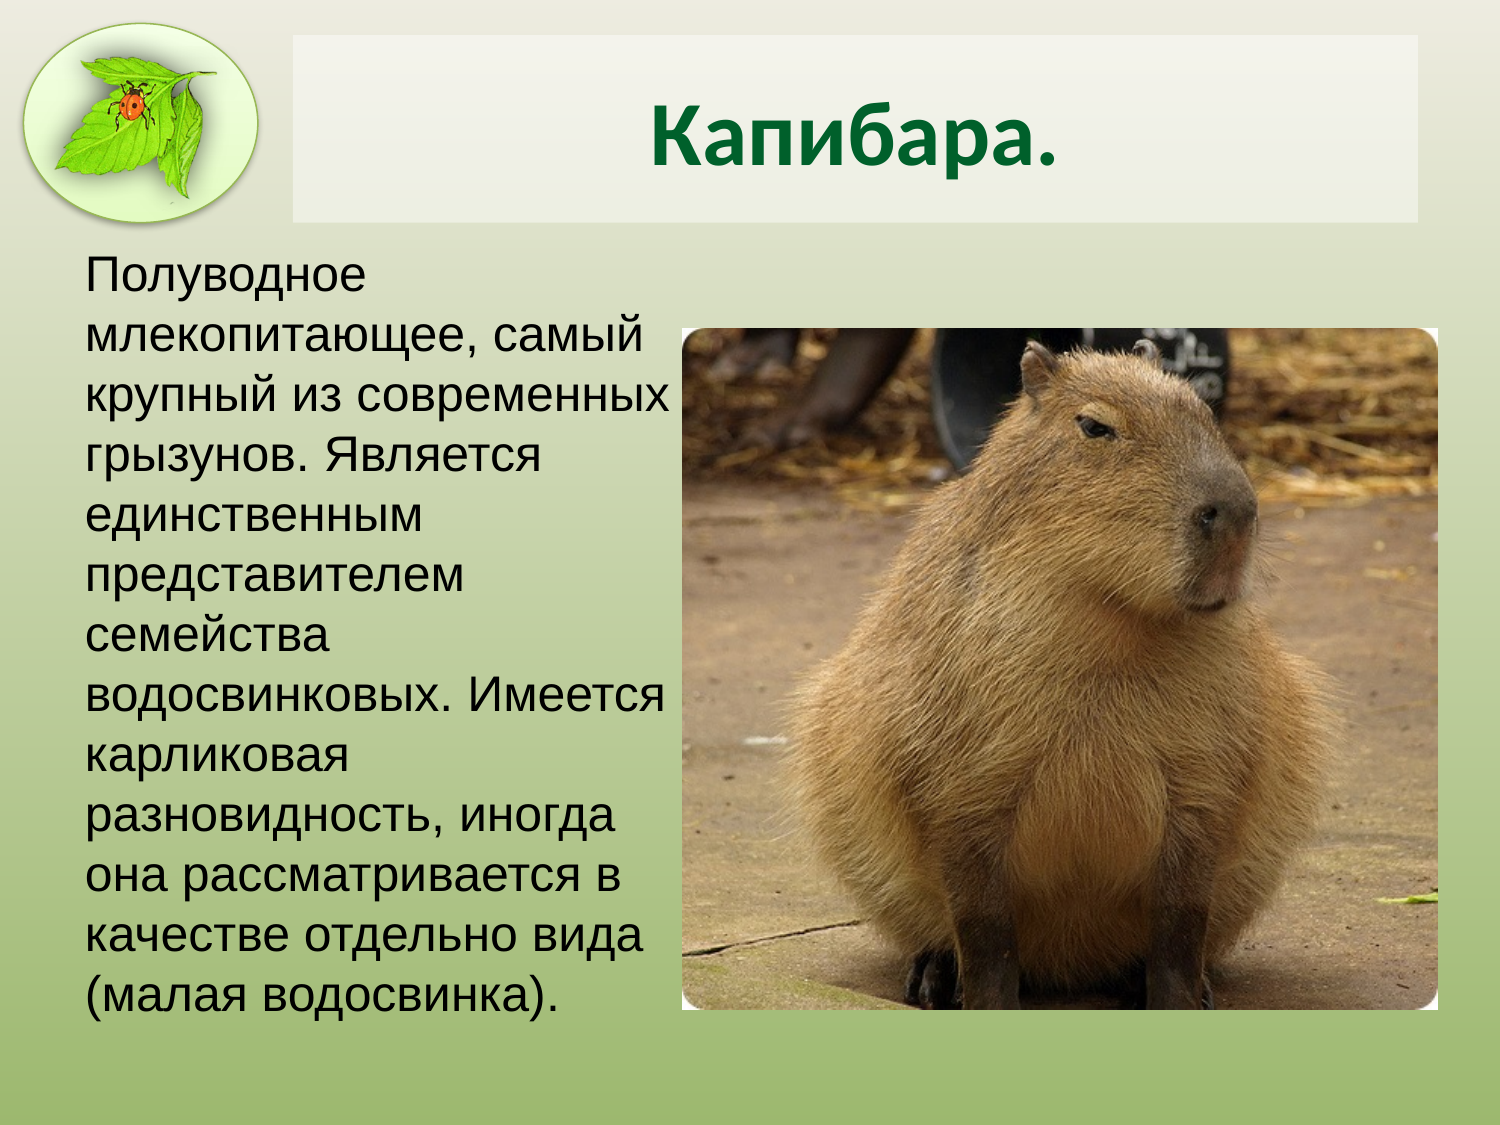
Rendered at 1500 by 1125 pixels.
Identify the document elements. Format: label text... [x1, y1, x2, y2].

picture [681, 327, 1438, 1010]
picture [46, 35, 227, 211]
title Капибара. [292, 35, 1418, 223]
text_box Полуводное млекопитающее, самый крупный из современных грызунов. Является единственным представителем семейства водосвинковых. Имеется карликовая разновидность, иногда она рассматривается в качестве отдельно вида (малая водосвинка). [70, 234, 692, 1030]
